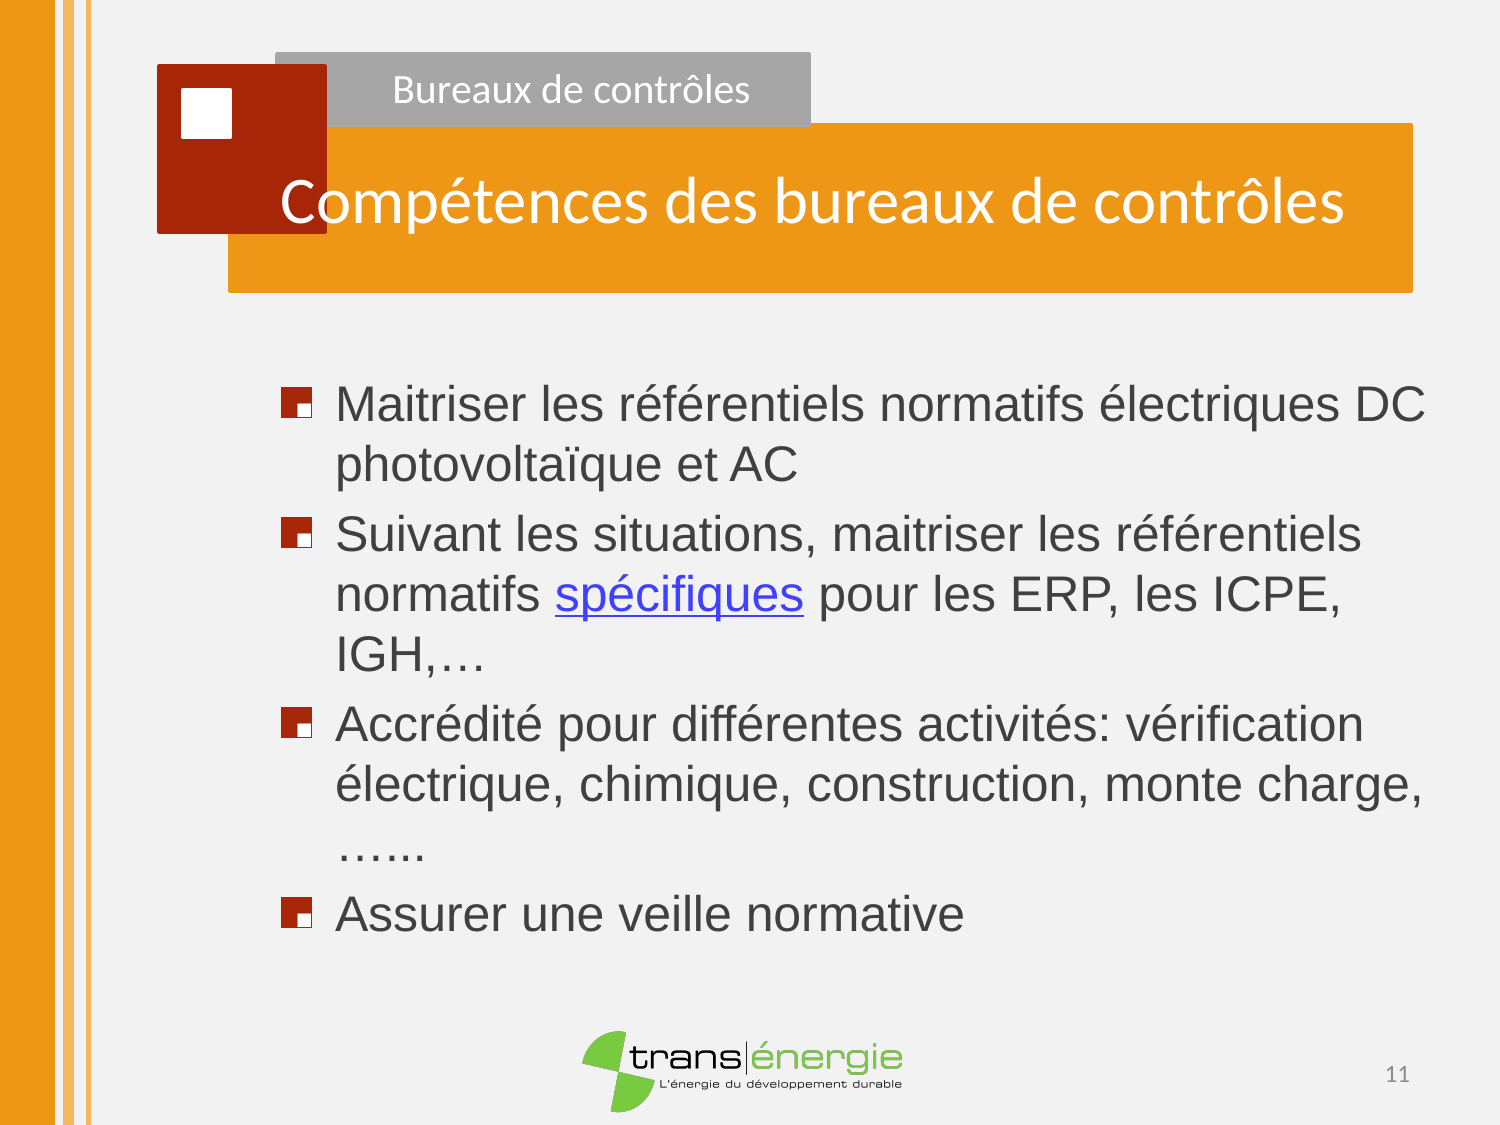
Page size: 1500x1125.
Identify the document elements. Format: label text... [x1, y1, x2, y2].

list Compétences des bureaux de contrôles [265, 149, 1400, 268]
list Bureaux de contrôles [331, 54, 812, 126]
footer [512, 1042, 988, 1103]
picture [278, 894, 314, 930]
picture [571, 1035, 912, 1042]
list Maitriser les référentiels normatifs électriques DC photovoltaïque et AC Suivant les situations, maitriser les référentiels normatifs spécifiques pour les ERP, les ICPE, IGH,… Accrédité pour différentes activités: vérification électrique, chimique, construction, monte charge, …... Assurer une veille normative [263, 364, 1445, 1035]
picture [571, 1103, 912, 1118]
picture [278, 384, 314, 420]
picture [278, 514, 314, 550]
picture [278, 704, 314, 740]
slide_number 11 [1074, 1042, 1425, 1103]
